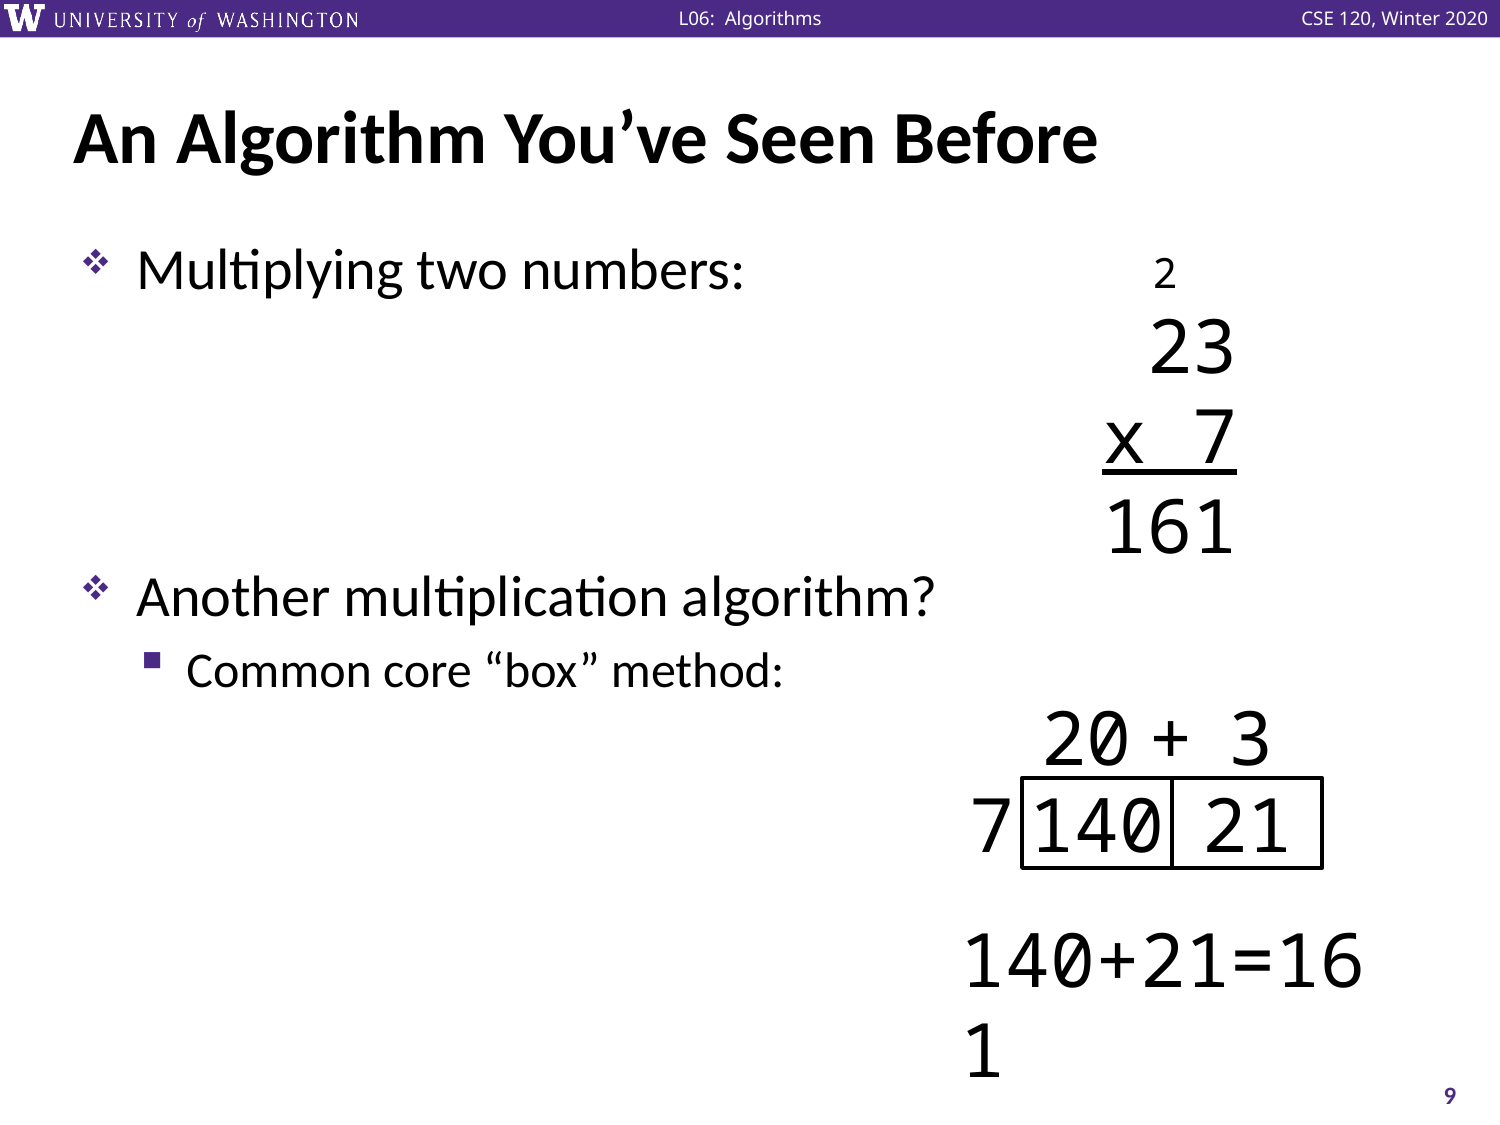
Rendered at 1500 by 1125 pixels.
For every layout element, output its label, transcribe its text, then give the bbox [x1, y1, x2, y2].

title An Algorithm You’ve Seen Before [58, 71, 1438, 197]
picture [4, 4, 358, 32]
text_box 2 23 x 7 161 [1087, 241, 1252, 577]
slide_number 9 [1400, 1065, 1500, 1125]
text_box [959, 689, 1385, 1005]
list Multiplying two numbers: Another multiplication algorithm? Common core “box” method: [64, 223, 1438, 1040]
